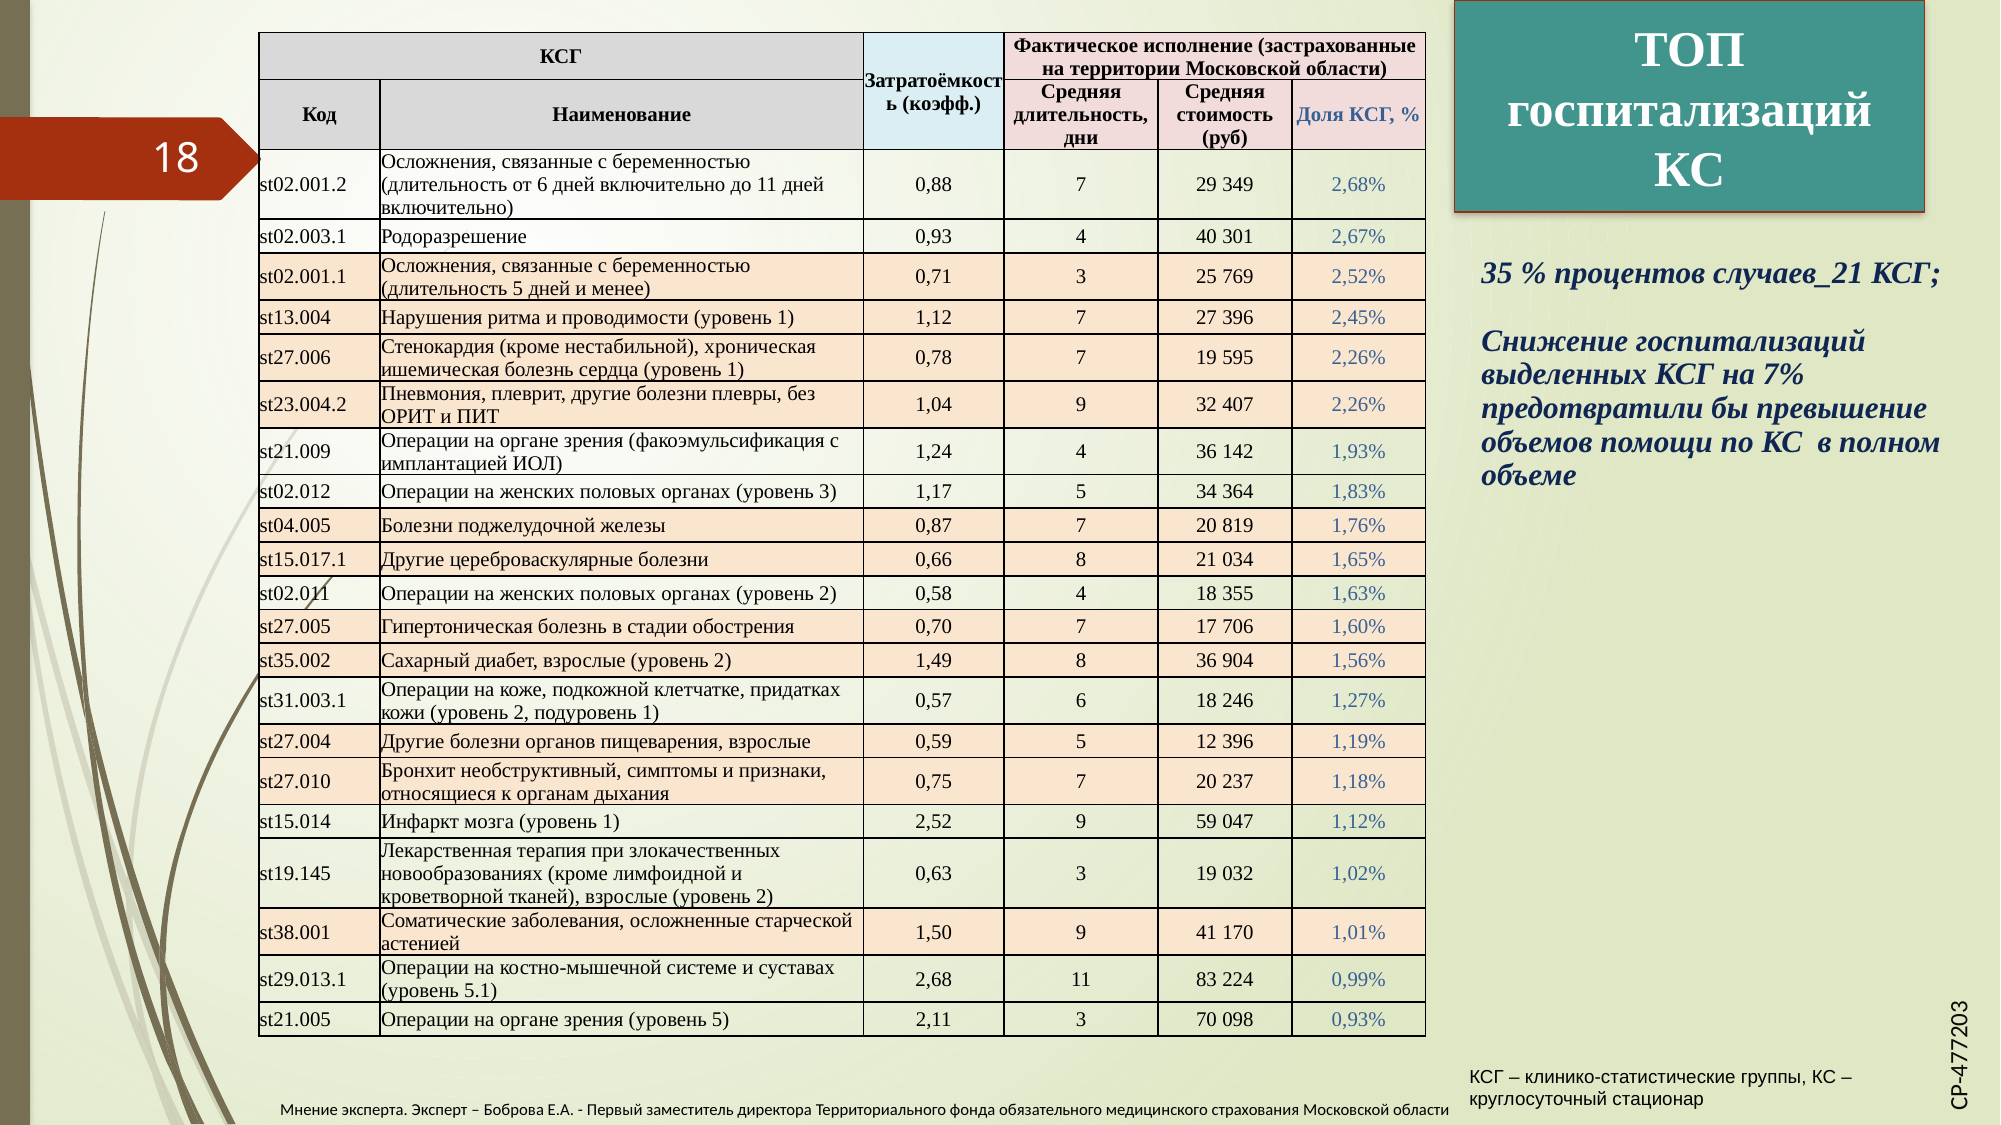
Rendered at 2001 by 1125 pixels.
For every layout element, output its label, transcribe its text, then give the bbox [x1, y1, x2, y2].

table_cell 7 [1005, 150, 1157, 218]
table_cell Другие болезни органов пищеварения, взрослые [381, 725, 863, 757]
slide_number 18 [87, 129, 216, 190]
table_cell Болезни поджелудочной железы [381, 509, 863, 541]
table_cell Наименование [381, 80, 863, 149]
table_cell 0,57 [864, 678, 1003, 723]
table_cell st31.003.1 [260, 678, 379, 723]
table_cell 2,68% [1293, 150, 1425, 218]
table_cell st15.017.1 [260, 543, 379, 575]
table_cell 1,60% [1293, 610, 1425, 642]
table_cell 2,68 [864, 956, 1003, 1001]
table_cell Средняя длительность, дни [1005, 80, 1157, 149]
table_header Затратоёмкость (коэфф.) [864, 33, 1003, 149]
table_cell 1,65% [1293, 543, 1425, 575]
table_cell 0,78 [864, 335, 1003, 380]
table_cell 83 224 [1159, 956, 1291, 1001]
table_cell 36 904 [1159, 644, 1291, 676]
table_cell 4 [1005, 429, 1157, 474]
table_cell Соматические заболевания, осложненные старческой астенией [381, 909, 863, 954]
table_cell 8 [1005, 543, 1157, 575]
table_cell Операции на органе зрения (факоэмульсификация с имплантацией ИОЛ) [381, 429, 863, 474]
table_cell 1,93% [1293, 429, 1425, 474]
table_cell st02.001.1 [260, 254, 379, 299]
table_cell st21.005 [260, 1003, 379, 1035]
table_cell 9 [1005, 909, 1157, 954]
table_cell Доля КСГ, % [1293, 80, 1425, 149]
table_cell 27 396 [1159, 301, 1291, 333]
table_cell st27.005 [260, 610, 379, 642]
table_cell st15.014 [260, 805, 379, 837]
table_cell 1,83% [1293, 475, 1425, 507]
table_cell 20 819 [1159, 509, 1291, 541]
table_cell 12 396 [1159, 725, 1291, 757]
table_cell 4 [1005, 577, 1157, 609]
table_cell Нарушения ритма и проводимости (уровень 1) [381, 301, 863, 333]
table_cell 70 098 [1159, 1003, 1291, 1035]
table_cell 7 [1005, 610, 1157, 642]
table_cell 5 [1005, 475, 1157, 507]
table_cell 2,45% [1293, 301, 1425, 333]
table_cell 34 364 [1159, 475, 1291, 507]
table_cell 7 [1005, 335, 1157, 380]
table_cell st02.003.1 [260, 220, 379, 252]
table_cell 0,87 [864, 509, 1003, 541]
table_cell 1,18% [1293, 758, 1425, 804]
table_cell 0,58 [864, 577, 1003, 609]
table_cell 19 032 [1159, 839, 1291, 907]
table_cell st13.004 [260, 301, 379, 333]
table_cell 2,26% [1293, 335, 1425, 380]
table_cell Операции на коже, подкожной клетчатке, придатках кожи (уровень 2, подуровень 1) [381, 678, 863, 723]
table_cell 32 407 [1159, 382, 1291, 427]
table_cell Лекарственная терапия при злокачественных новообразованиях (кроме лимфоидной и кроветворной тканей), взрослые (уровень 2) [381, 839, 863, 907]
table_cell 1,63% [1293, 577, 1425, 609]
table_cell 20 237 [1159, 758, 1291, 804]
table_header Фактическое исполнение (застрахованные на территории Московской области) [1005, 33, 1425, 79]
table_cell Другие цереброваскулярные болезни [381, 543, 863, 575]
table_cell 7 [1005, 758, 1157, 804]
table_cell 1,76% [1293, 509, 1425, 541]
table_cell 1,01% [1293, 909, 1425, 954]
table_cell Сахарный диабет, взрослые (уровень 2) [381, 644, 863, 676]
table_cell Средняя стоимость (руб) [1159, 80, 1291, 149]
text_box 35 % процентов случаев_21 КСГ; Снижение госпитализаций выделенных КСГ на 7% предотвратили бы превышение объемов помощи по КС в полном объеме [1466, 241, 1979, 576]
table_cell 0,71 [864, 254, 1003, 299]
table_cell 9 [1005, 805, 1157, 837]
table_cell Операции на женских половых органах (уровень 3) [381, 475, 863, 507]
table_cell 2,11 [864, 1003, 1003, 1035]
table_cell 1,49 [864, 644, 1003, 676]
table_cell 0,93% [1293, 1003, 1425, 1035]
table_cell 3 [1005, 254, 1157, 299]
table_cell 59 047 [1159, 805, 1291, 837]
text_box КСГ – клинико-статистические группы, КС – круглосуточный стационар [1454, 1056, 1925, 1117]
table_cell Код [260, 80, 379, 149]
table_cell Операции на органе зрения (уровень 5) [381, 1003, 863, 1035]
table_cell st02.012 [260, 475, 379, 507]
table_cell 1,50 [864, 909, 1003, 954]
table_cell st27.010 [260, 758, 379, 804]
table_cell st21.009 [260, 429, 379, 474]
table_cell Пневмония, плеврит, другие болезни плевры, без ОРИТ и ПИТ [381, 382, 863, 427]
table_cell 36 142 [1159, 429, 1291, 474]
table_cell 5 [1005, 725, 1157, 757]
table_cell 7 [1005, 509, 1157, 541]
table_cell 0,63 [864, 839, 1003, 907]
table_cell 18 355 [1159, 577, 1291, 609]
table_cell 2,52% [1293, 254, 1425, 299]
table_cell 19 595 [1159, 335, 1291, 380]
table_cell Операции на женских половых органах (уровень 2) [381, 577, 863, 609]
table_cell 0,66 [864, 543, 1003, 575]
table_cell st38.001 [260, 909, 379, 954]
table_cell st02.011 [260, 577, 379, 609]
table_cell Инфаркт мозга (уровень 1) [381, 805, 863, 837]
table_cell 1,27% [1293, 678, 1425, 723]
table_cell 0,59 [864, 725, 1003, 757]
table_cell 2,67% [1293, 220, 1425, 252]
text_box CP-477203 [1935, 899, 1980, 1125]
table_cell 3 [1005, 1003, 1157, 1035]
table_header КСГ [260, 33, 863, 79]
table_cell 0,93 [864, 220, 1003, 252]
table_cell Бронхит необструктивный, симптомы и признаки, относящиеся к органам дыхания [381, 758, 863, 804]
table_cell 1,24 [864, 429, 1003, 474]
table_cell 8 [1005, 644, 1157, 676]
table_cell 0,75 [864, 758, 1003, 804]
table_cell 1,56% [1293, 644, 1425, 676]
table_cell 1,12% [1293, 805, 1425, 837]
table_cell Осложнения, связанные с беременностью (длительность от 6 дней включительно до 11 дней включительно) [381, 150, 863, 218]
table_cell Родоразрешение [381, 220, 863, 252]
table_cell Стенокардия (кроме нестабильной), хроническая ишемическая болезнь сердца (уровень 1) [381, 335, 863, 380]
text_box Мнение эксперта. Эксперт – Боброва Е.А. - Первый заместитель директора Территориального фонда обязательного медицинского страхования Московской области [265, 1091, 1641, 1125]
table_cell st29.013.1 [260, 956, 379, 1001]
table_cell 1,02% [1293, 839, 1425, 907]
table_cell 1,17 [864, 475, 1003, 507]
table_cell 0,88 [864, 150, 1003, 218]
table_cell 0,99% [1293, 956, 1425, 1001]
table_cell 41 170 [1159, 909, 1291, 954]
table_cell 11 [1005, 956, 1157, 1001]
table_cell 6 [1005, 678, 1157, 723]
table_cell 1,19% [1293, 725, 1425, 757]
table_cell st35.002 [260, 644, 379, 676]
table_cell 25 769 [1159, 254, 1291, 299]
table_cell 21 034 [1159, 543, 1291, 575]
table_cell 1,12 [864, 301, 1003, 333]
table_cell 9 [1005, 382, 1157, 427]
table_cell 29 349 [1159, 150, 1291, 218]
table_cell st04.005 [260, 509, 379, 541]
table_cell Гипертоническая болезнь в стадии обострения [381, 610, 863, 642]
table_cell 1,04 [864, 382, 1003, 427]
table_cell st27.006 [260, 335, 379, 380]
table_cell st23.004.2 [260, 382, 379, 427]
table_cell 4 [1005, 220, 1157, 252]
table_cell 18 246 [1159, 678, 1291, 723]
table_cell st02.001.2 [260, 150, 379, 218]
table_cell Осложнения, связанные с беременностью (длительность 5 дней и менее) [381, 254, 863, 299]
table_cell 7 [1005, 301, 1157, 333]
table_cell 2,26% [1293, 382, 1425, 427]
table_cell 17 706 [1159, 610, 1291, 642]
table_cell 3 [1005, 839, 1157, 907]
text_box ТОП госпитализаций КС [1454, 0, 1925, 213]
table_cell Операции на костно-мышечной системе и суставах (уровень 5.1) [381, 956, 863, 1001]
table_cell 0,70 [864, 610, 1003, 642]
table_cell 40 301 [1159, 220, 1291, 252]
table_cell 2,52 [864, 805, 1003, 837]
table_cell st27.004 [260, 725, 379, 757]
table_cell st19.145 [260, 839, 379, 907]
